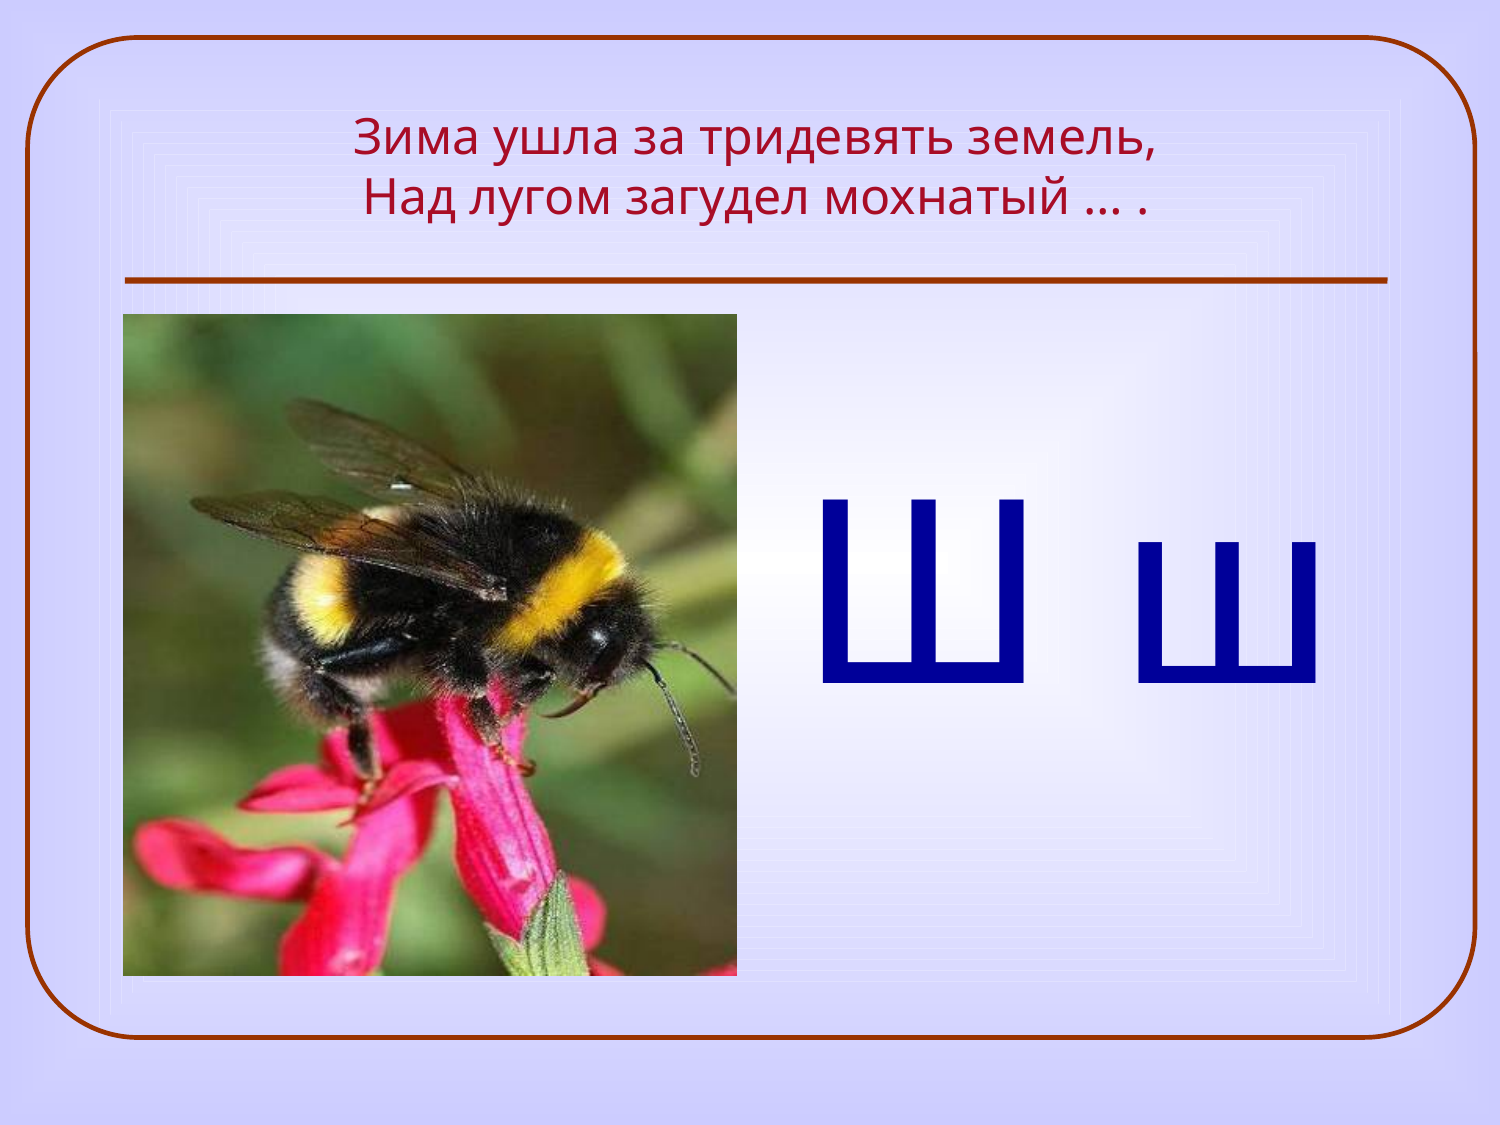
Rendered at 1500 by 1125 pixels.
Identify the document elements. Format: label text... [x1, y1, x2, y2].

picture [123, 314, 738, 977]
list Ш ш [773, 408, 1388, 976]
title Зима ушла за тридевять земель, Над лугом загудел мохнатый … . [124, 87, 1388, 232]
